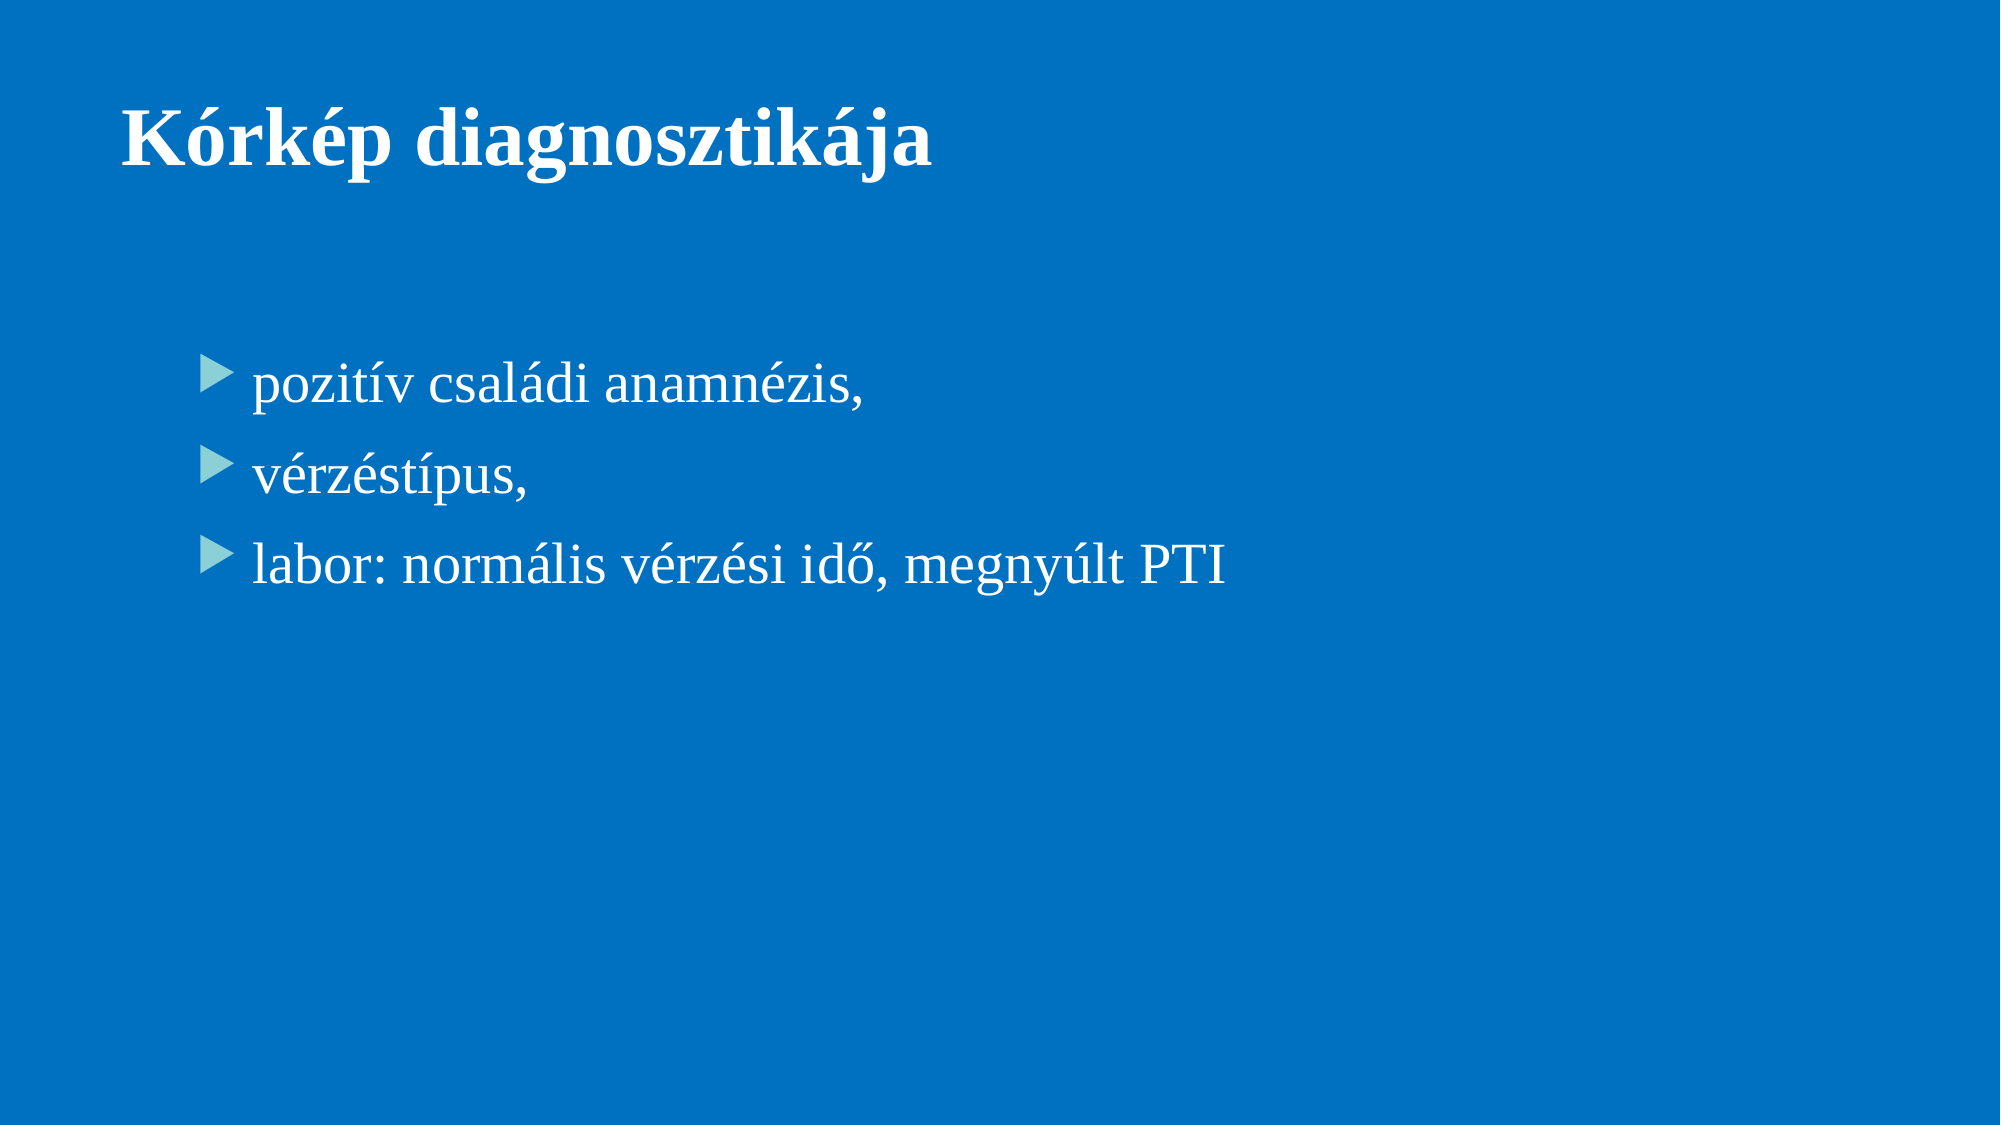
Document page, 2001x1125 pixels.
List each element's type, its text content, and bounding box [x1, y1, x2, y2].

title Kórkép diagnosztikája [106, 74, 1649, 304]
list pozitív családi anamnézis, vérzéstípus, labor: normális vérzési idő, megnyúlt PTI [181, 336, 1649, 1025]
